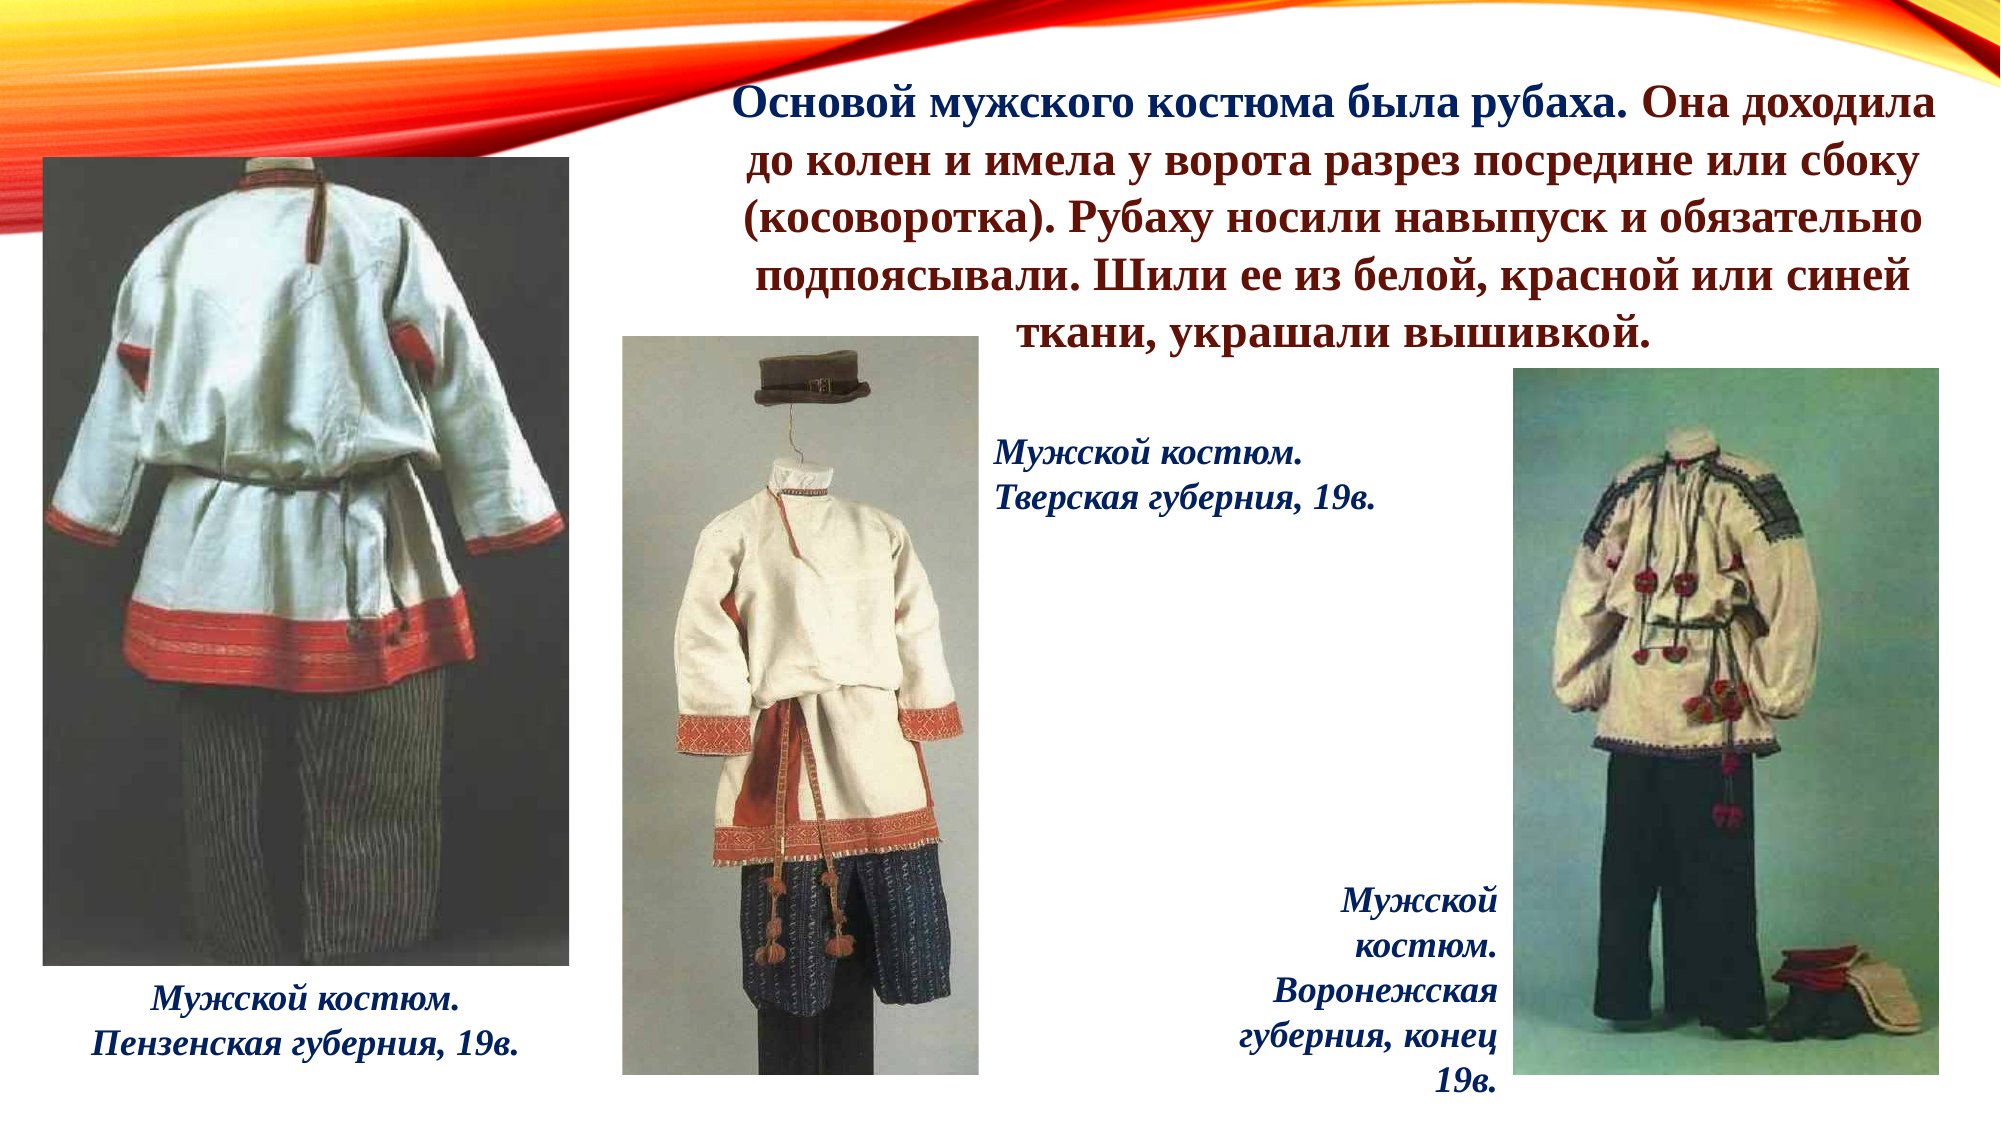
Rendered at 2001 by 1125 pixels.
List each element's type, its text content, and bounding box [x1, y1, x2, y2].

text_box Основой мужского костюма была рубаха. Она доходила до колен и имела у ворота разрез посредине или сбоку (косоворотка). Рубаху носили навыпуск и обязательно подпоясывали. Шили ее из белой, красной или синей ткани, украшали вышивкой. [691, 62, 1977, 365]
text_box Мужской костюм. Пензенская губерния, 19в. [42, 967, 570, 1071]
picture [0, 0, 2000, 967]
text_box Мужской костюм. Тверская губерния, 19в. [979, 419, 1400, 525]
text_box Мужской костюм. Воронежская губерния, конец 19в. [1173, 867, 1514, 1108]
picture [1512, 367, 1940, 1075]
picture [622, 336, 979, 1075]
